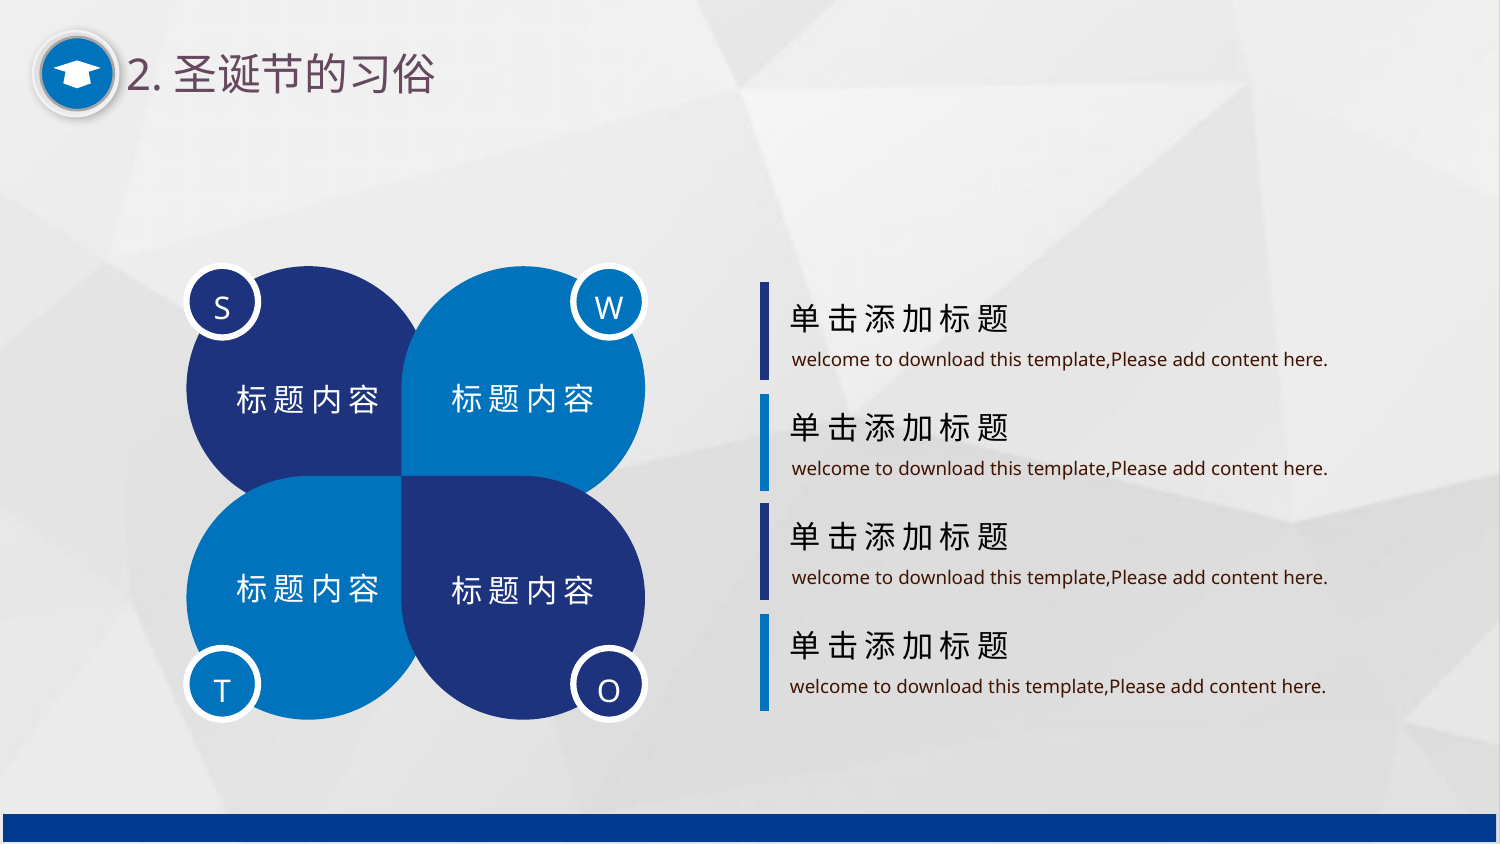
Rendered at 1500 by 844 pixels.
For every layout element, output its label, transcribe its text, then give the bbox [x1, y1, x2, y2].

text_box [401, 265, 646, 475]
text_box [186, 475, 401, 720]
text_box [401, 475, 646, 720]
picture [0, 0, 1500, 844]
text_box [2, 813, 1497, 843]
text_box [764, 282, 1372, 738]
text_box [32, 30, 119, 117]
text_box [186, 265, 401, 475]
text_box 2.圣诞节的习俗 [119, 39, 451, 107]
